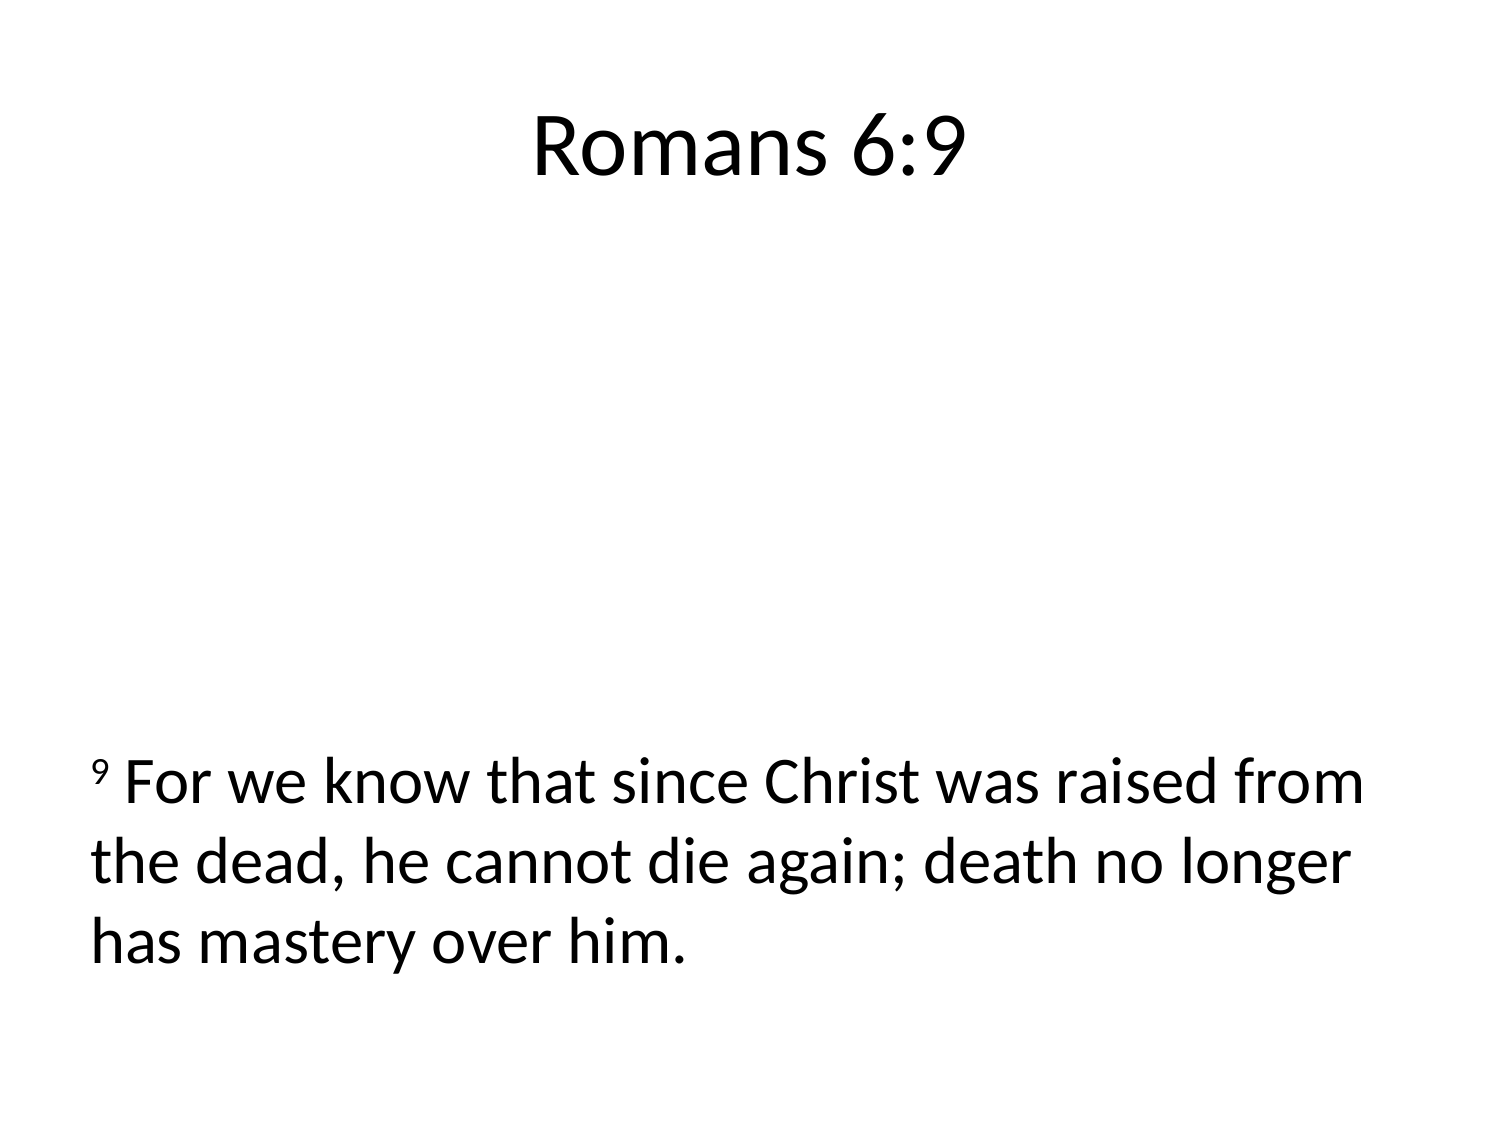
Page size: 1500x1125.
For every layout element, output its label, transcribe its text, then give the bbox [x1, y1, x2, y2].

list 9 For we know that since Christ was raised from the dead, he cannot die again; death no longer has mastery over him. [75, 262, 1425, 1005]
title Romans 6:9 [75, 45, 1425, 233]
